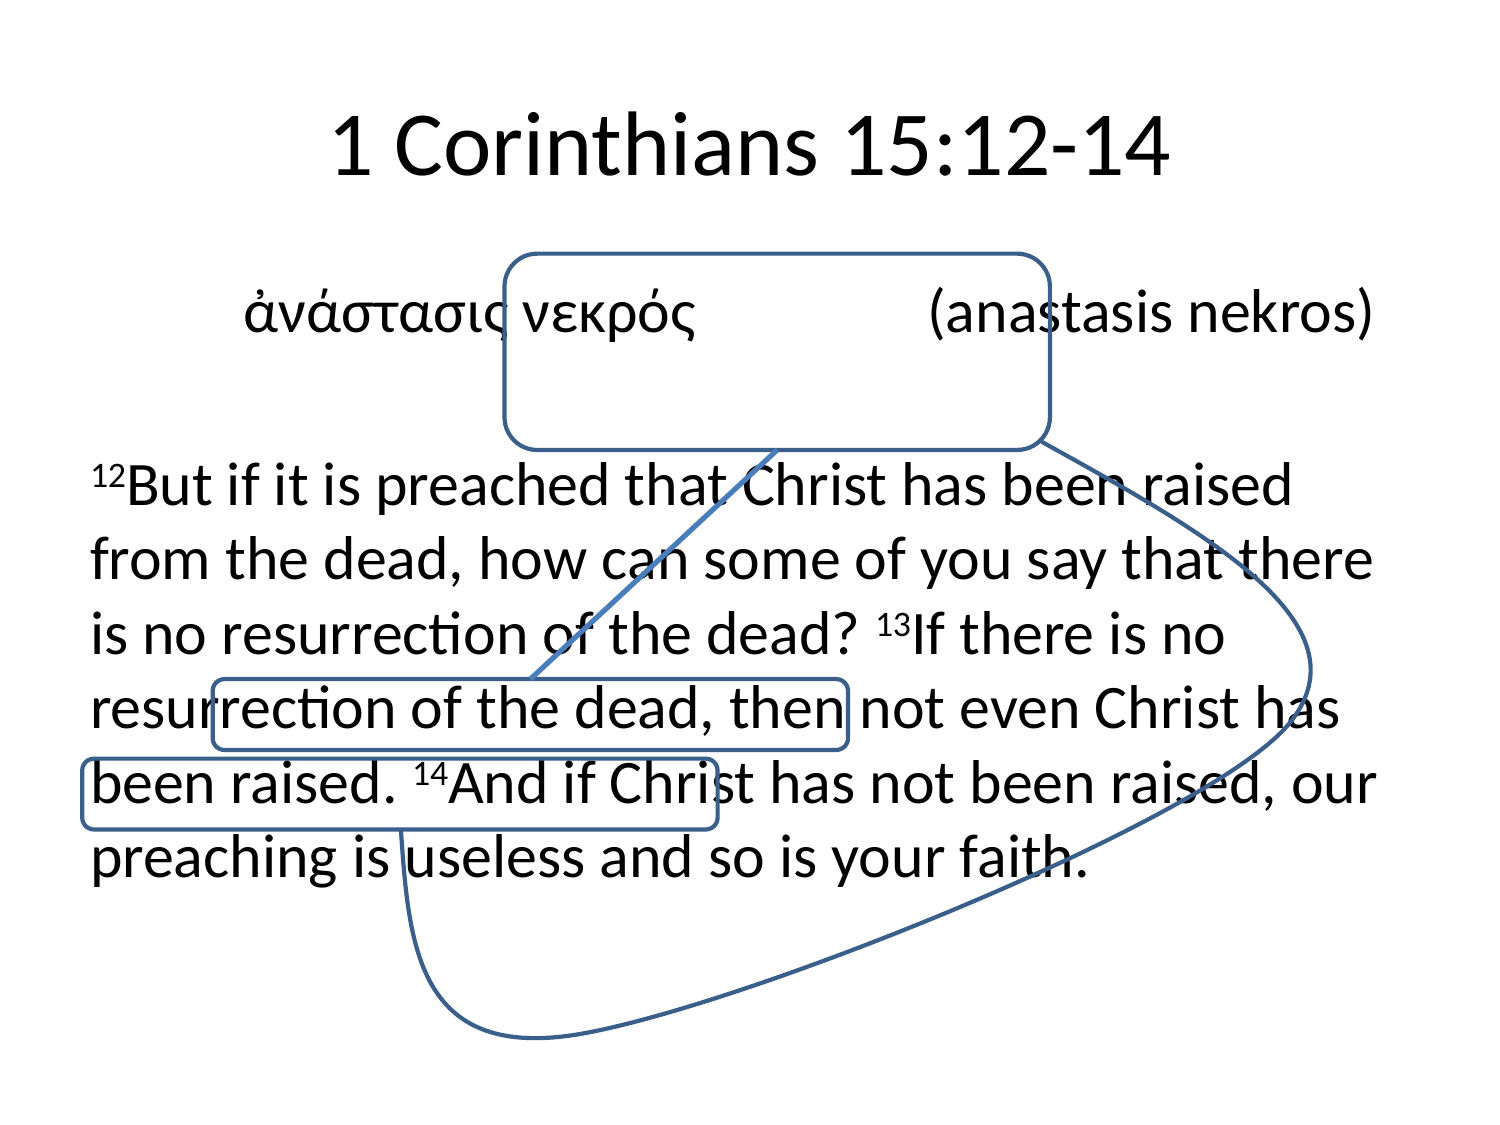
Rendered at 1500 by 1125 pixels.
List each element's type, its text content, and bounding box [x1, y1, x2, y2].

text_box [398, 439, 1313, 1041]
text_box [530, 449, 778, 680]
list ἀνάστασις νεκρός (anastasis nekros) 12But if it is preached that Christ has been raised from the dead, how can some of you say that there is no resurrection of the dead? 13If there is no resurrection of the dead, then not even Christ has been raised. 14And if Christ has not been raised, our preaching is useless and so is your faith. [705, 262, 1425, 1005]
list ἀνάστασις νεκρός (anastasis nekros) 12But if it is preached that Christ has been raised from the dead, how can some of you say that there is no resurrection of the dead? 13If there is no resurrection of the dead, then not even Christ has been raised. 14And if Christ has not been raised, our preaching is useless and so is your faith. [75, 262, 527, 1005]
text_box [80, 756, 520, 832]
title 1 Corinthians 15:12-14 [75, 45, 1425, 233]
text_box [502, 251, 1053, 453]
text_box [210, 676, 632, 753]
